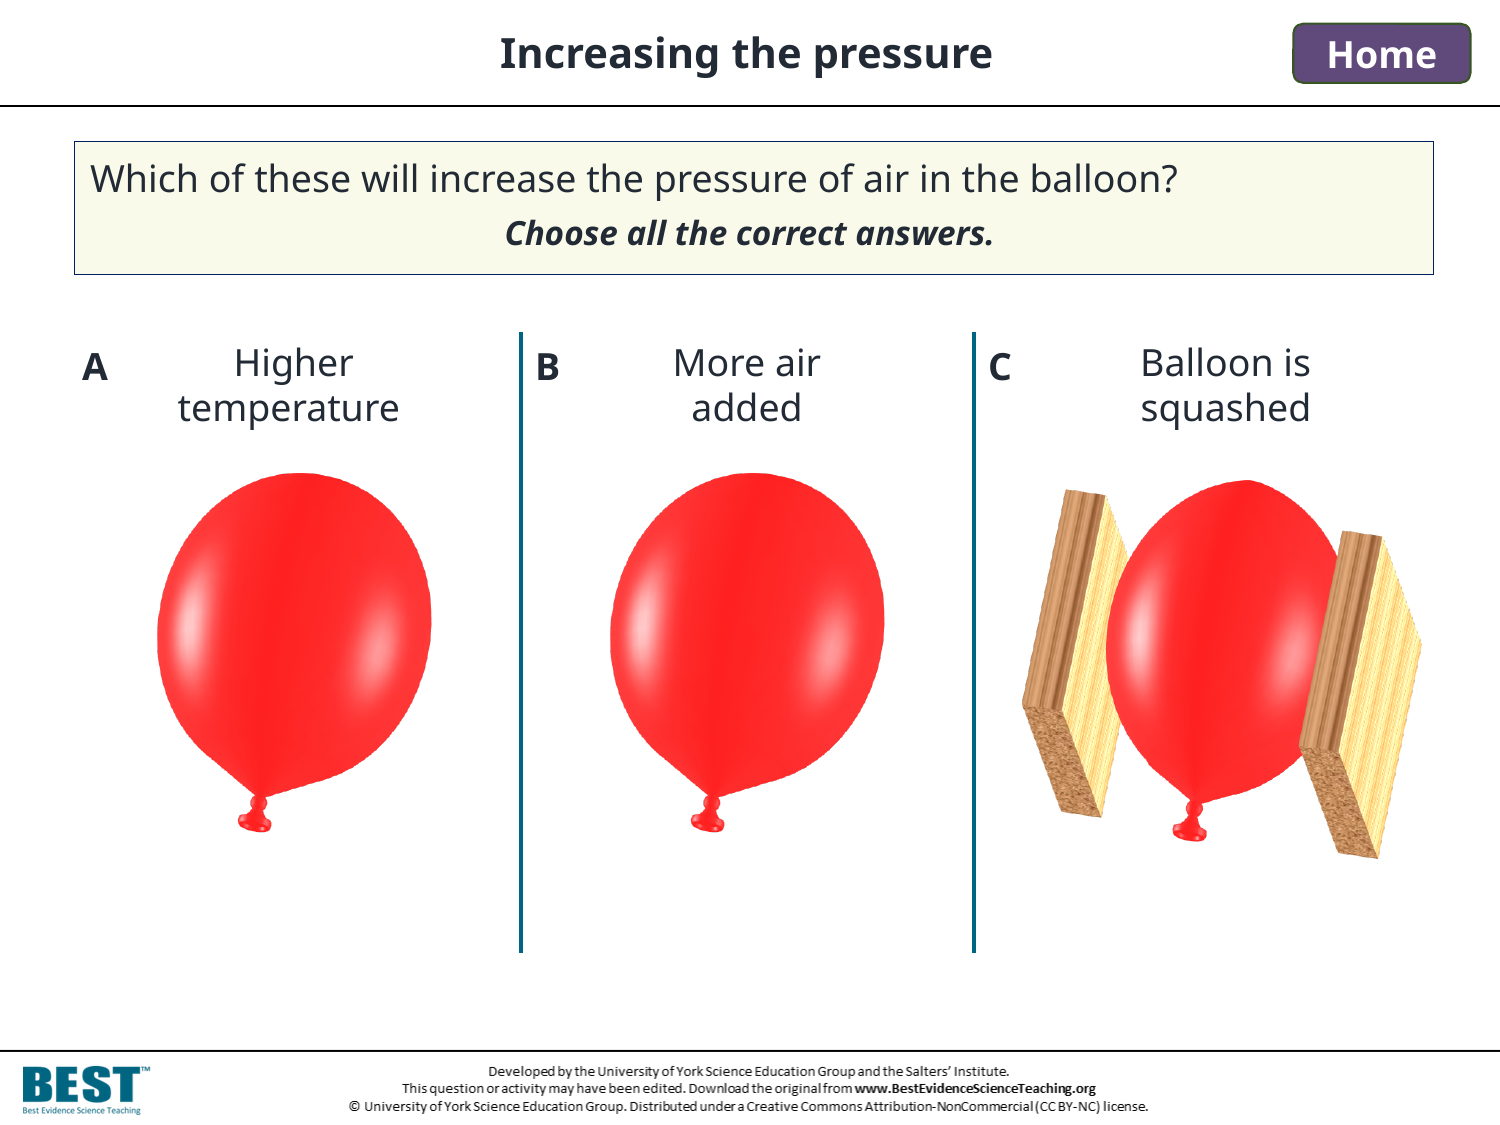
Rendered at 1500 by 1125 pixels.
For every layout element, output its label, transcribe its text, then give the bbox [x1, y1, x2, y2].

text_box Increasing the pressure [23, 4, 1471, 99]
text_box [67, 332, 1427, 953]
text_box Home [1292, 22, 1472, 84]
picture [0, 105, 1500, 1125]
